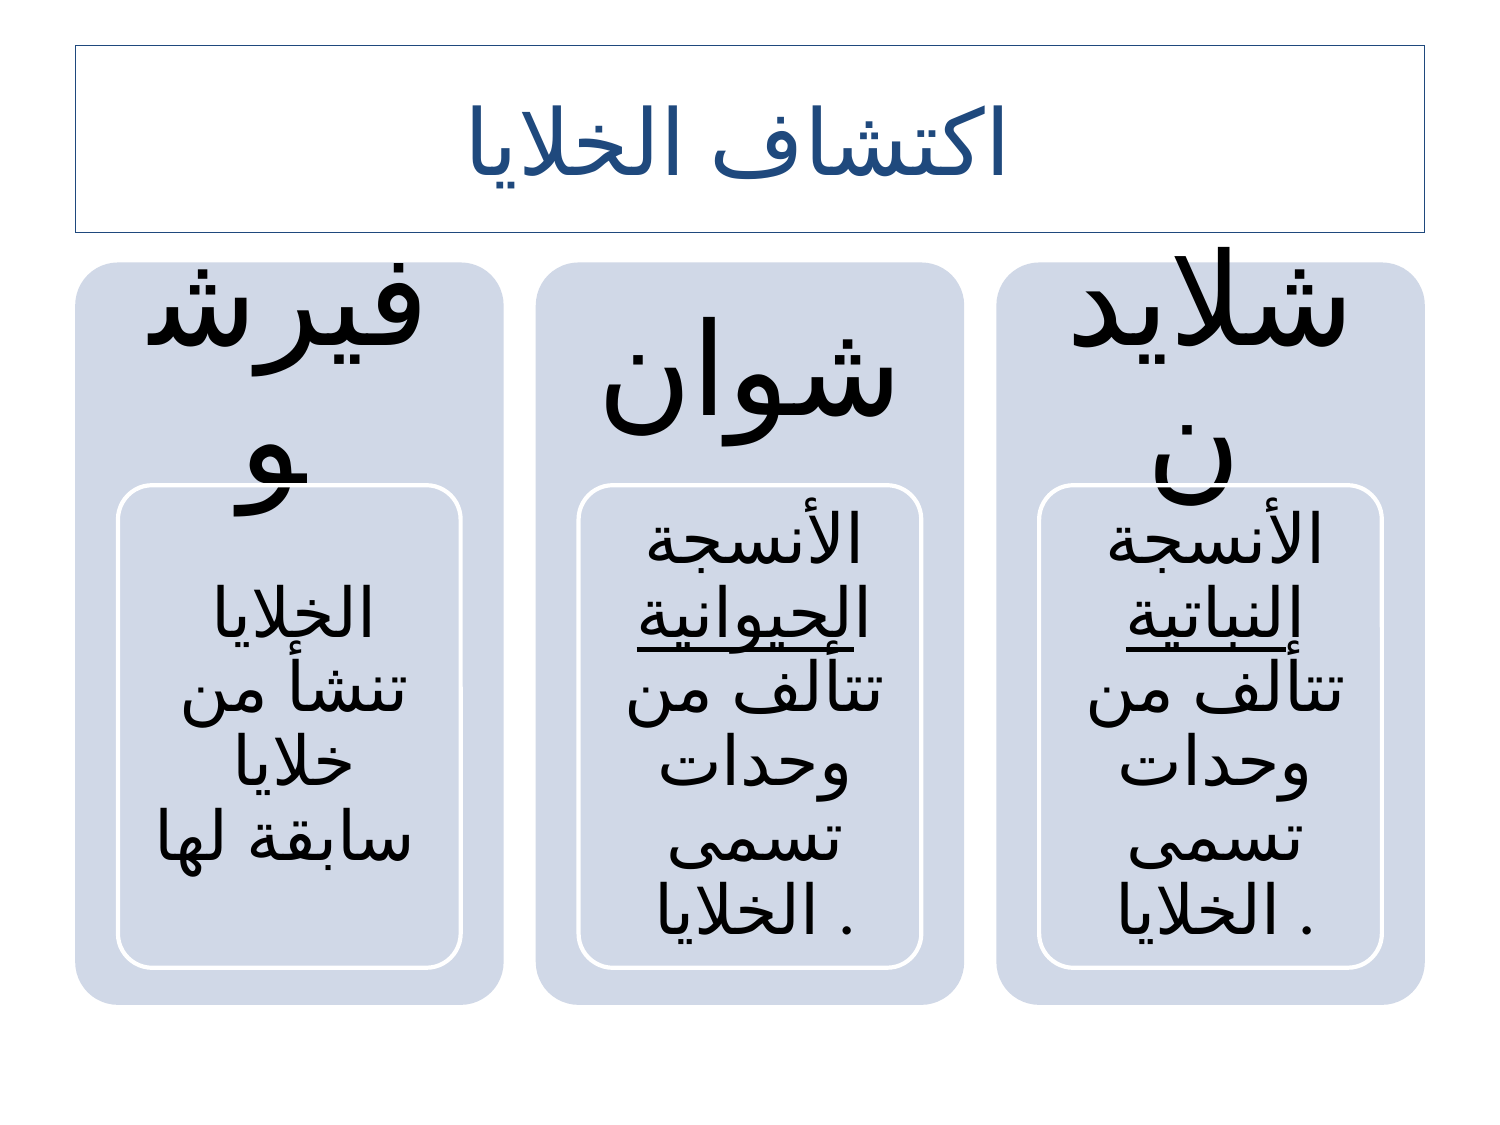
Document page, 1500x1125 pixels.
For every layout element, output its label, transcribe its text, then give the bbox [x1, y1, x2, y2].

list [74, 262, 1426, 1006]
title اكتشاف الخلايا [75, 45, 1425, 233]
